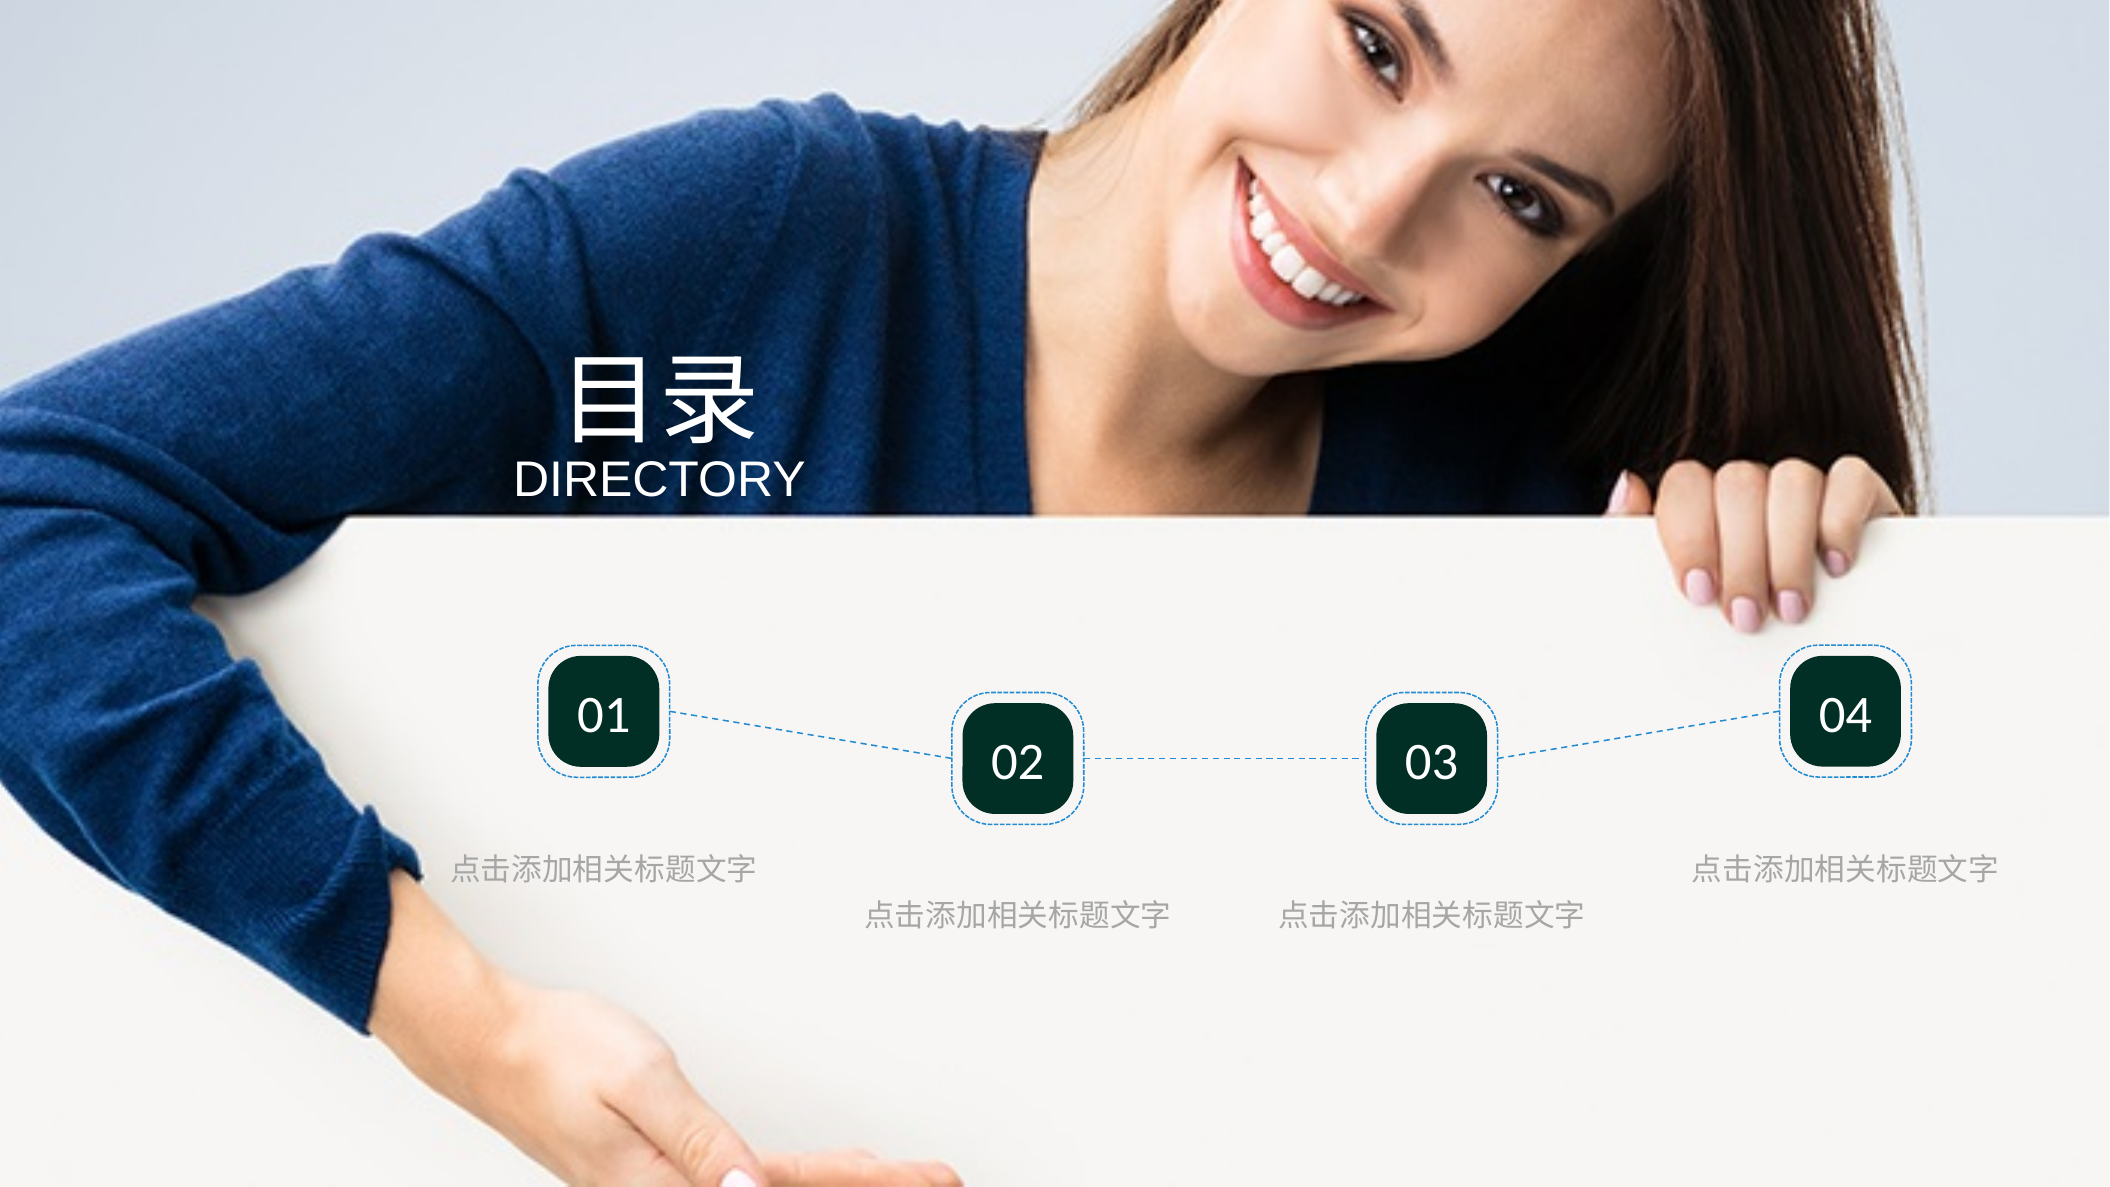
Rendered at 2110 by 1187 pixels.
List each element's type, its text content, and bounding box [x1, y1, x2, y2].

text_box [0, 0, 2110, 1187]
text_box [536, 644, 671, 779]
text_box [1778, 644, 1913, 779]
text_box 目录 [544, 328, 775, 438]
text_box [669, 711, 952, 759]
text_box [950, 691, 1085, 826]
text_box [1497, 711, 1780, 759]
text_box 点击添加相关标题文字 [822, 888, 1214, 940]
text_box 点击添加相关标题文字 [407, 842, 800, 895]
text_box [1364, 691, 1499, 826]
text_box 点击添加相关标题文字 [1236, 888, 1628, 940]
text_box DIRECTORY [482, 438, 837, 514]
text_box 点击添加相关标题文字 [1649, 842, 2042, 895]
